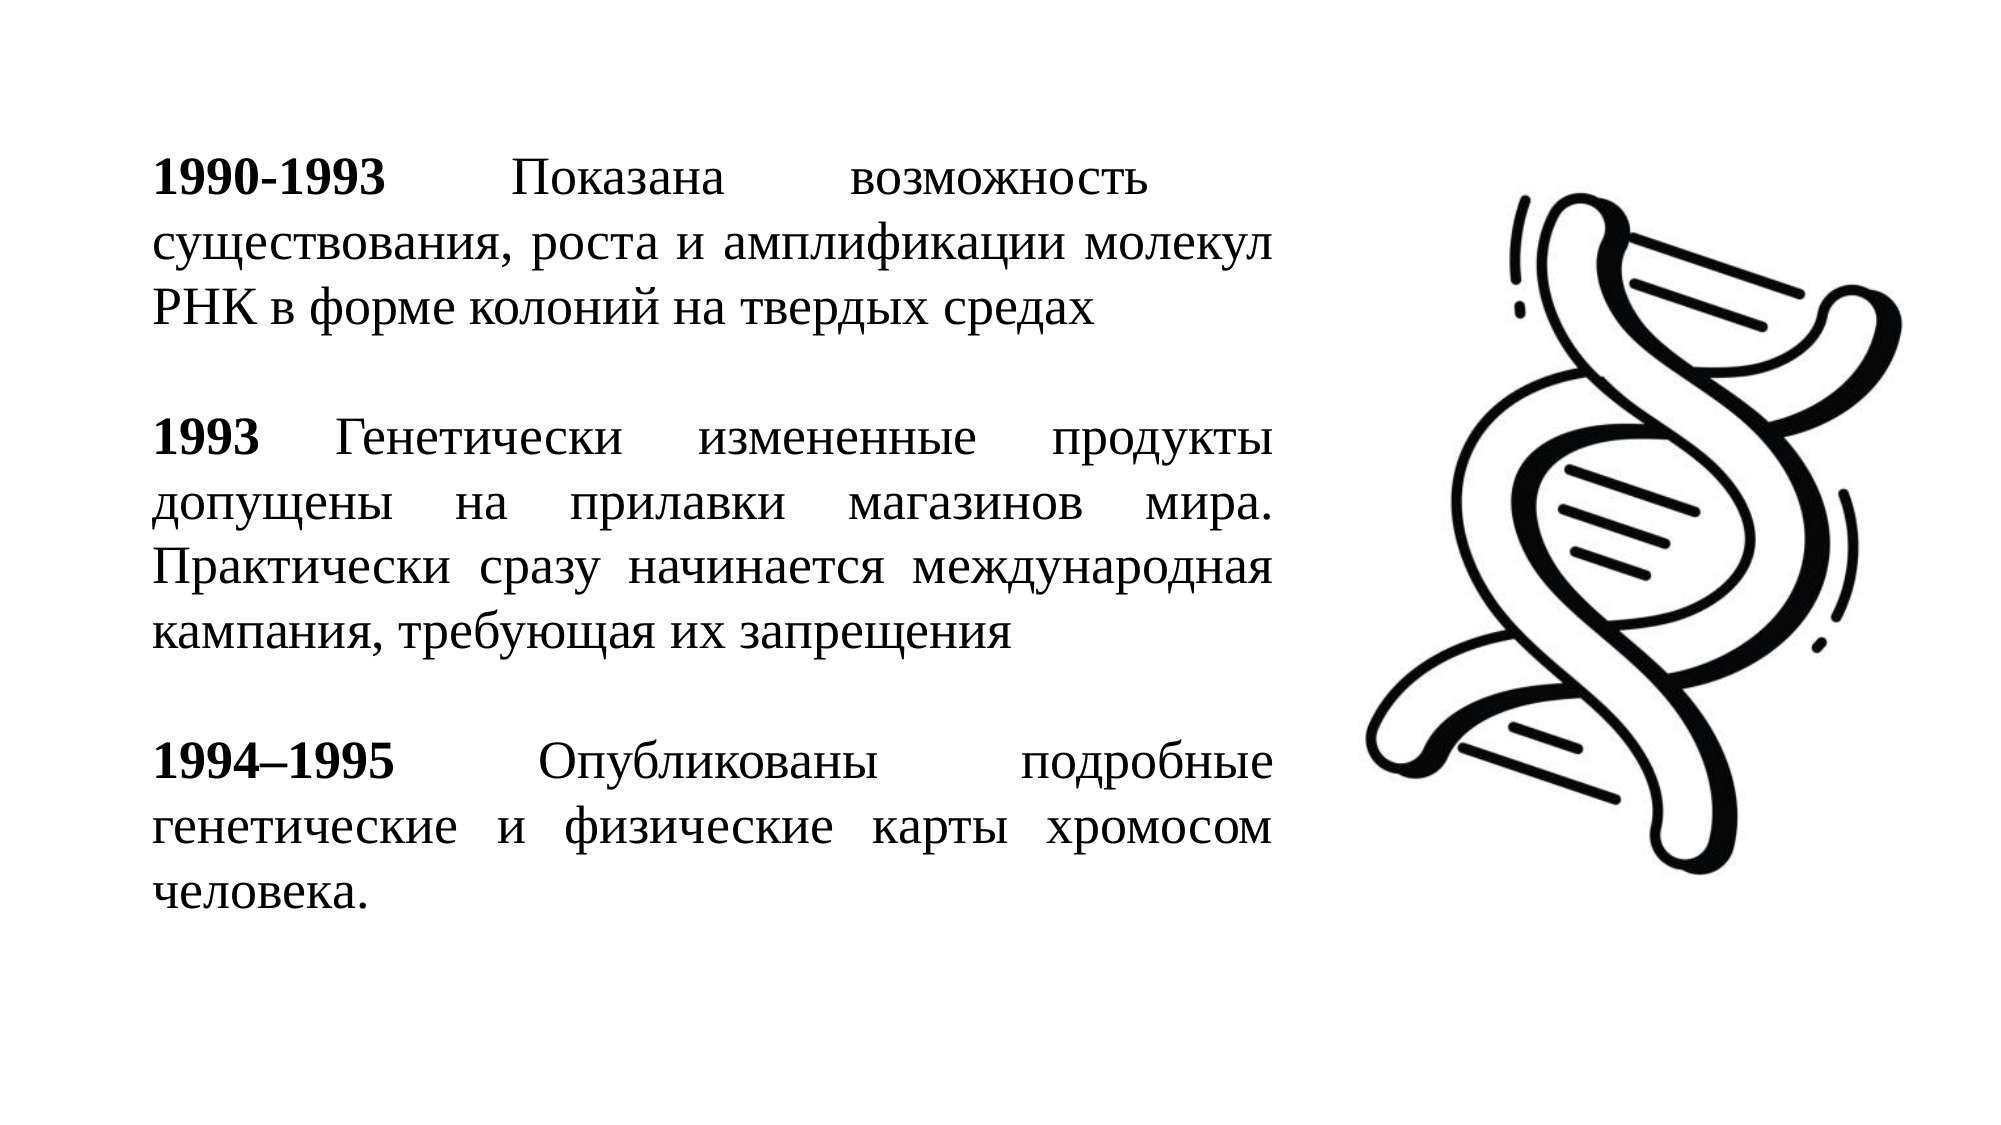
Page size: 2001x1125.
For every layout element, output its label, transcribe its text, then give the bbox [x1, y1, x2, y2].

list 1990-1993 Показана возможность существования, роста и амплификации молекул РНК в форме колоний на твердых средах 1993 Генетически измененные продукты допущены на прилавки магазинов мира. Практически сразу начинается международная кампания, требующая их запрещения 1994–1995 Опубликованы подробные генетические и физические карты хромосом человека. [137, 133, 1290, 1014]
picture [1348, 133, 1927, 935]
